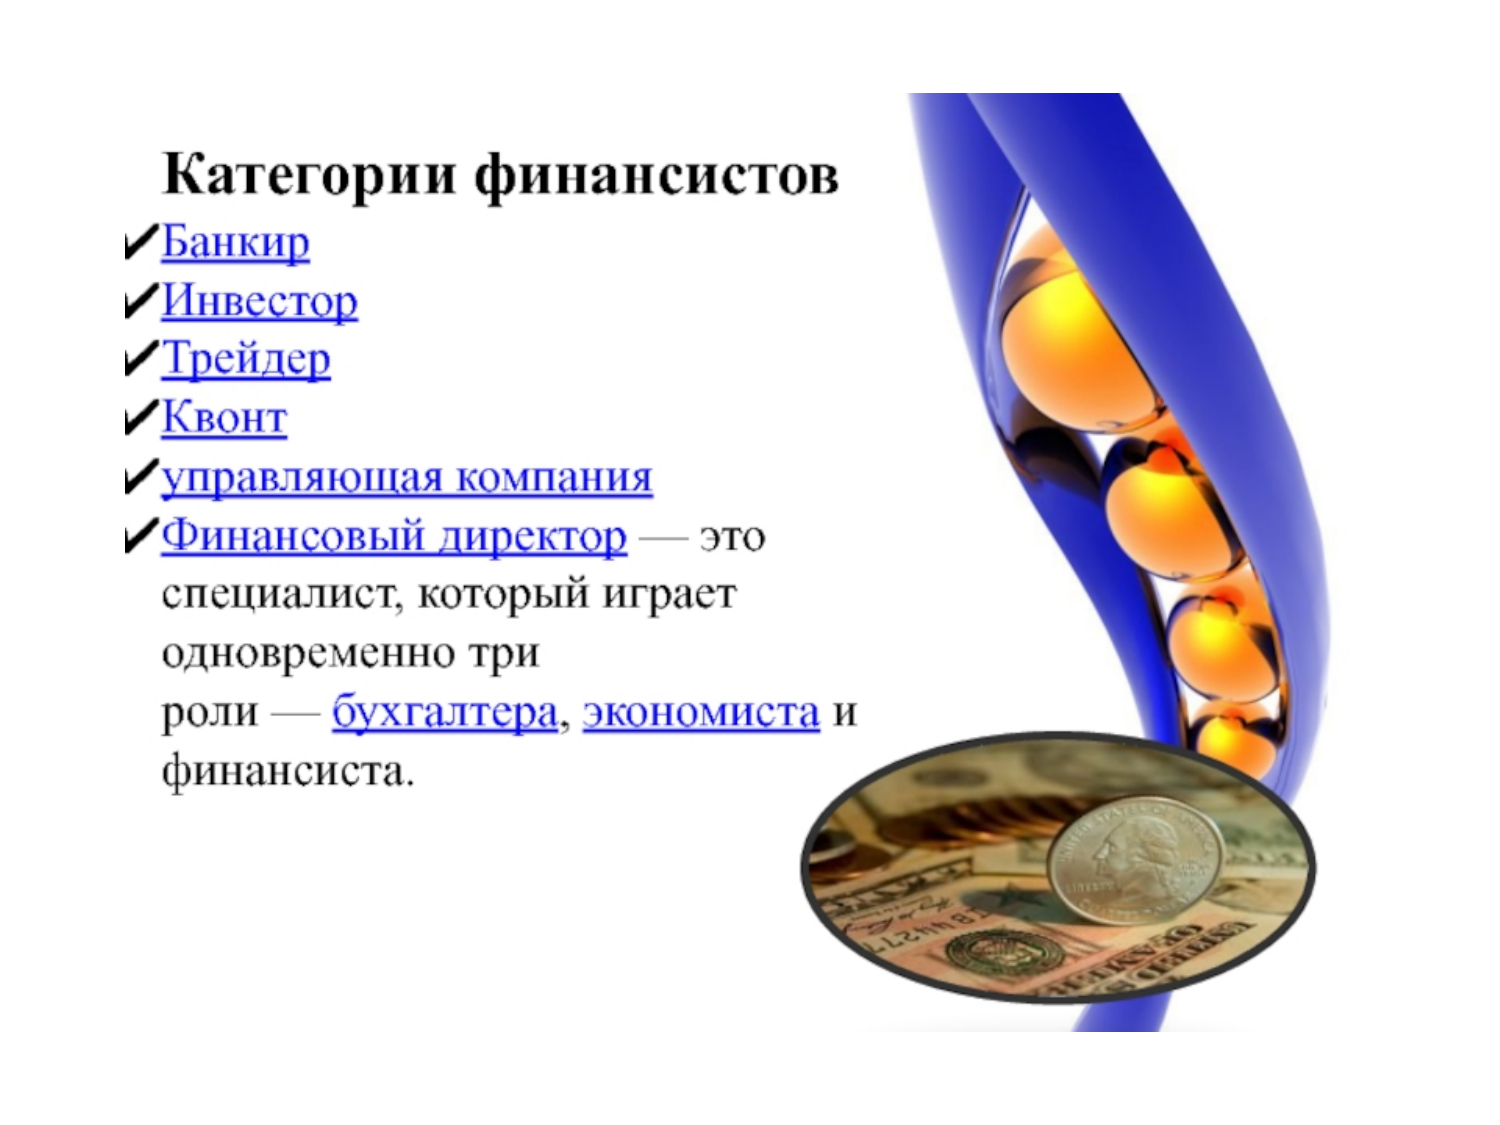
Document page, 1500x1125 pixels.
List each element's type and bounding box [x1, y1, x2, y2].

picture [124, 93, 1376, 1032]
